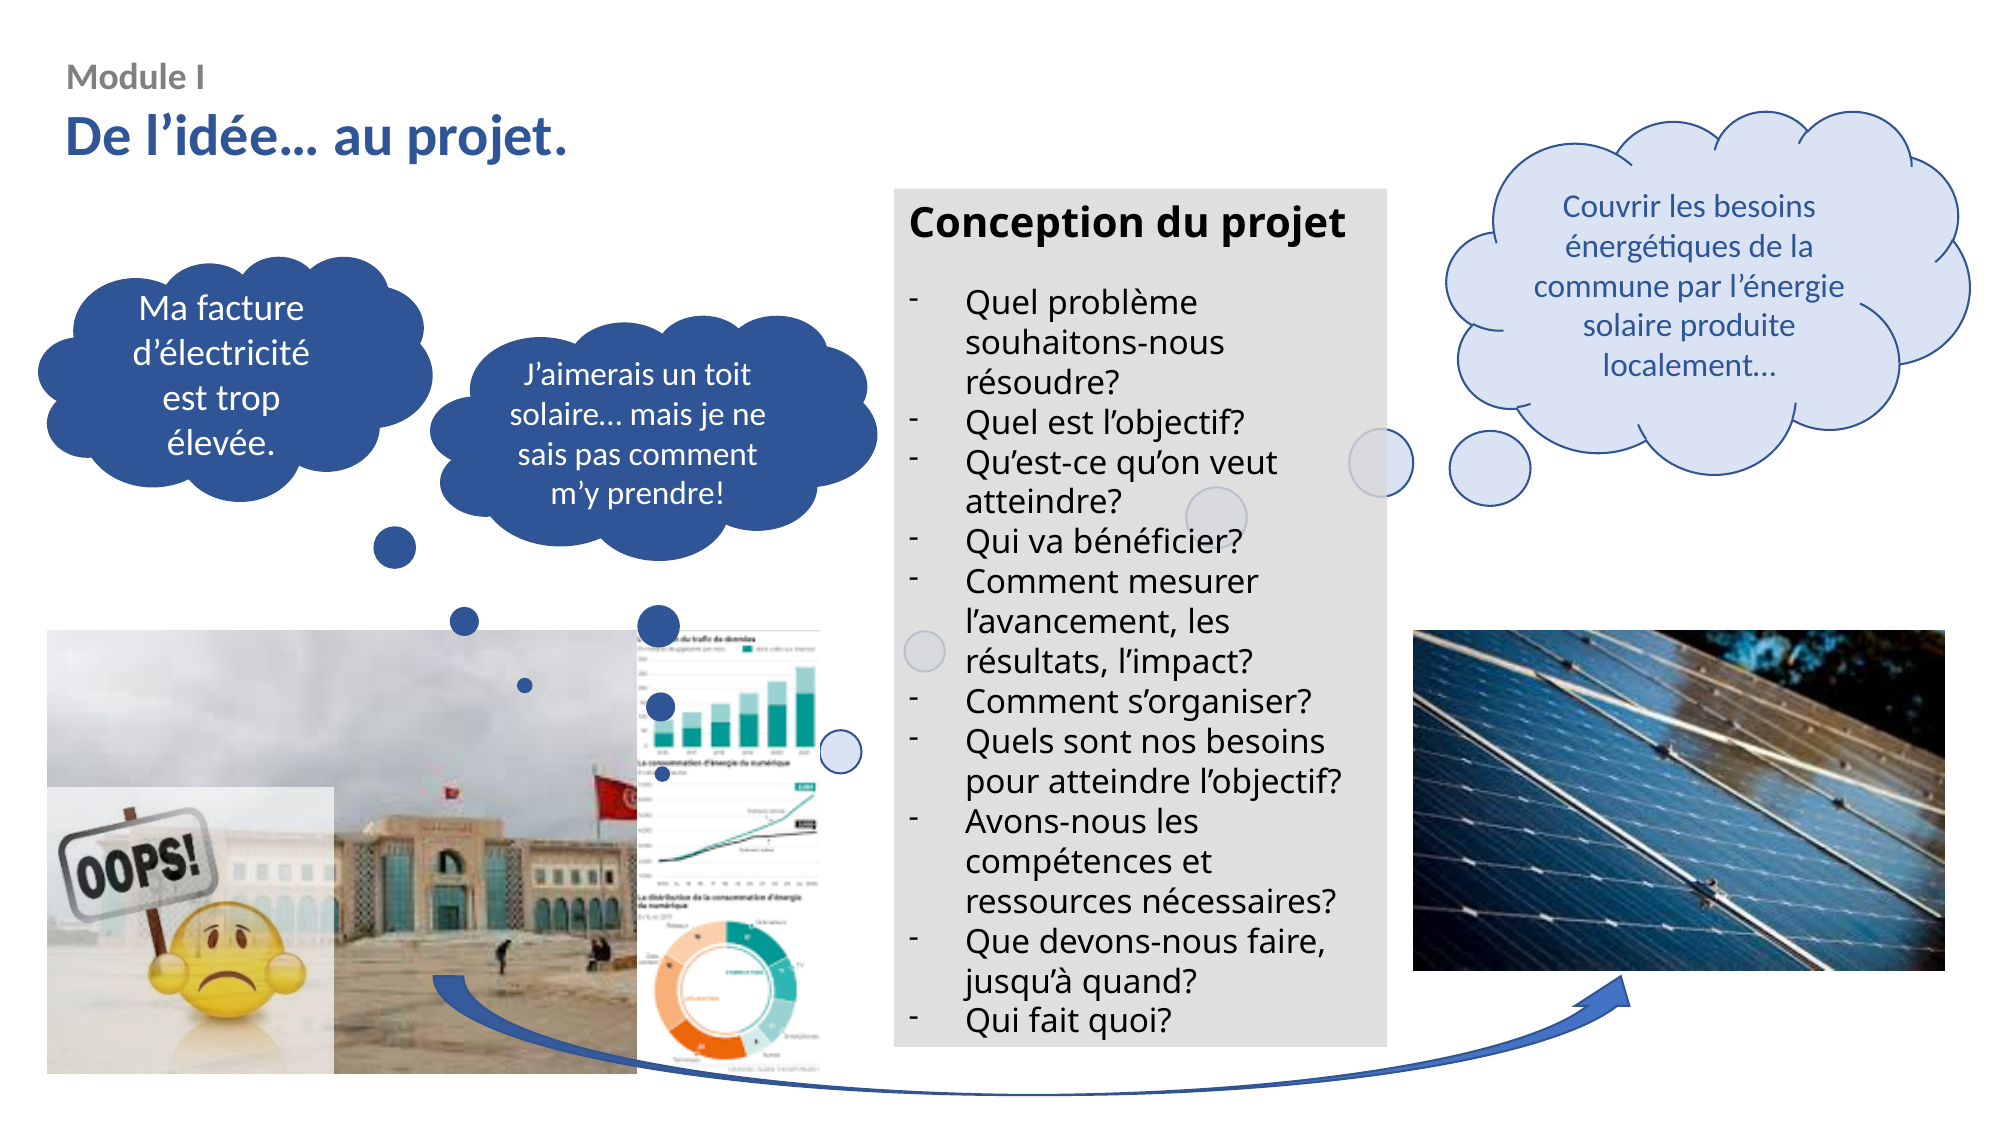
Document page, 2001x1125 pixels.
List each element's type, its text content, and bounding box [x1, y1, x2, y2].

text_box Couvrir les besoins énergétiques de la commune par l’énergie solaire produite localement… [1445, 110, 1971, 477]
text_box Ma facture d’électricité est trop élevée. [373, 526, 417, 569]
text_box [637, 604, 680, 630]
text_box [1388, 428, 1415, 497]
text_box [1448, 429, 1532, 507]
text_box Ma facture d’électricité est trop élevée. [37, 256, 433, 502]
text_box Conception du projet Quel problème souhaitons-nous résoudre? Quel est l’objectif? Qu’est-ce qu’on veut atteindre? Qui va bénéficier? Comment mesurer l’avancement, les résultats, l’impact? Comment s’organiser? Quels sont nos besoins pour atteindre l’objectif? Avons-nous les compétences et ressources nécessaires? Que devons-nous faire, jusqu’à quand? Qui fait quoi? [893, 188, 1388, 1047]
text_box [679, 974, 1631, 1097]
picture [47, 630, 820, 1074]
text_box J’aimerais un toit solaire… mais je ne sais pas comment m’y prendre! [430, 315, 878, 561]
text_box Module I De l’idée… au projet. [51, 44, 584, 175]
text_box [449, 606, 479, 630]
picture [1413, 630, 1945, 971]
text_box [820, 729, 863, 775]
